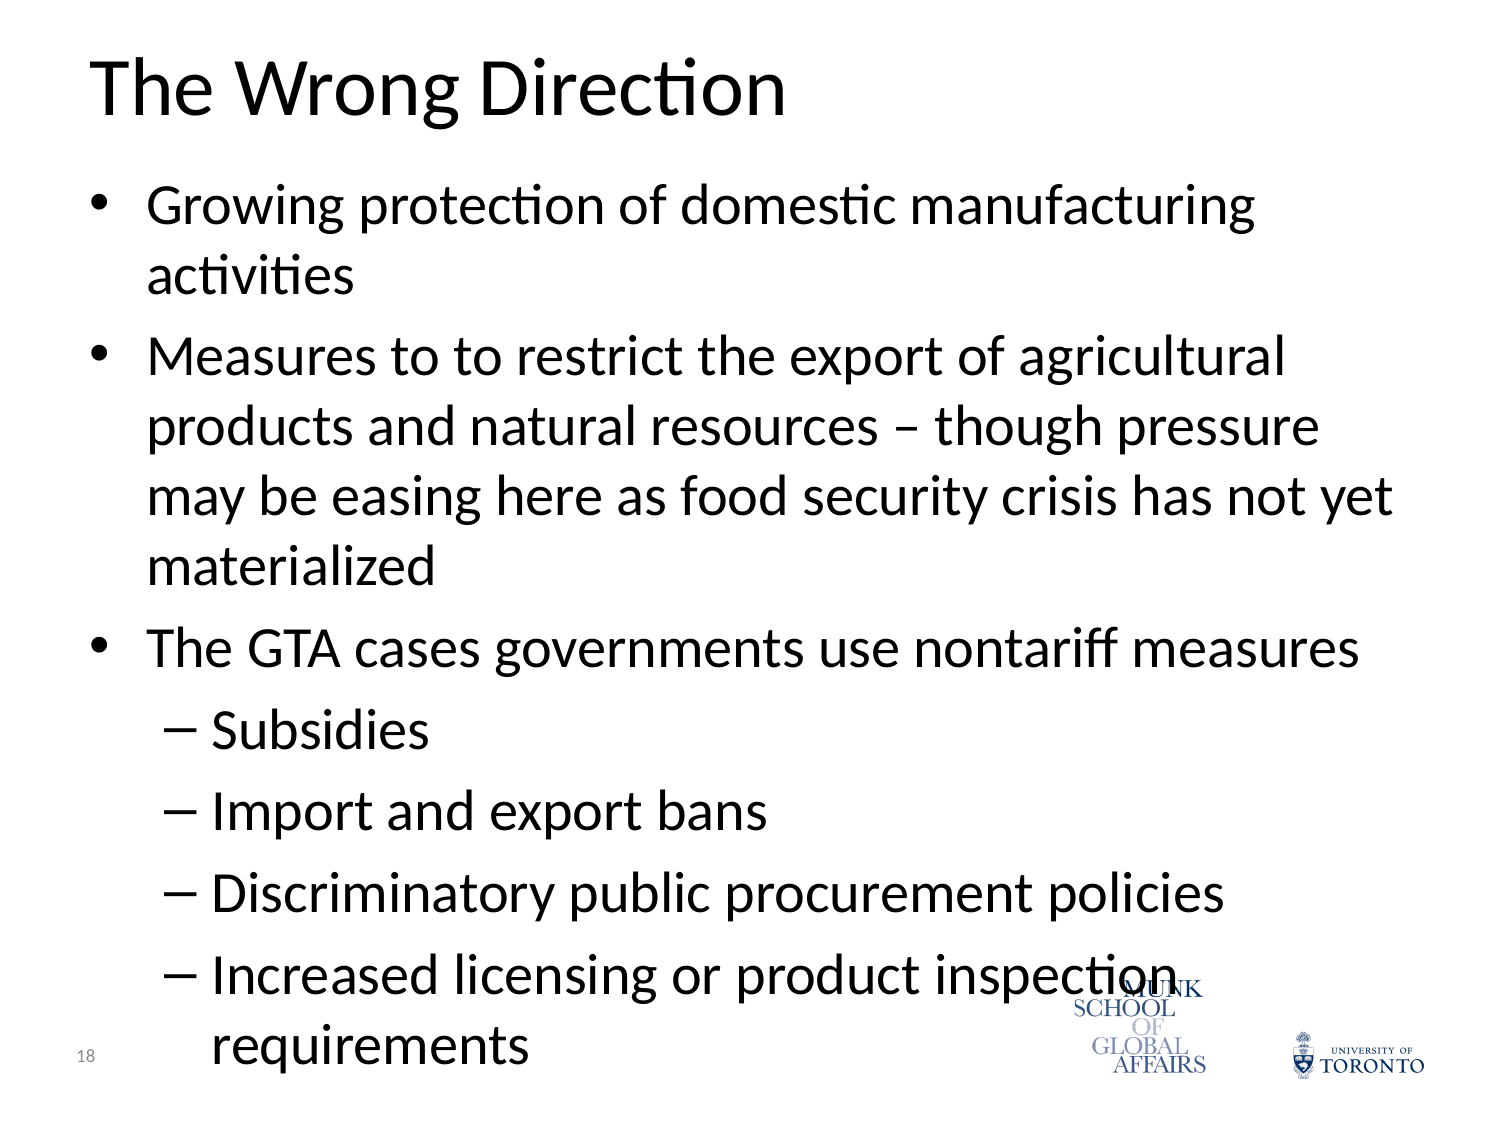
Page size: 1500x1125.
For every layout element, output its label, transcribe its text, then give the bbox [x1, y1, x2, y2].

list Growing protection of domestic manufacturing activities Measures to to restrict the export of agricultural products and natural resources – though pressure may be easing here as food security crisis has not yet materialized The GTA cases governments use nontariff measures Subsidies Import and export bans Discriminatory public procurement policies Increased licensing or product inspection requirements [75, 158, 1425, 1086]
title The Wrong Direction [75, 24, 1425, 158]
slide_number 17 [61, 1025, 412, 1086]
